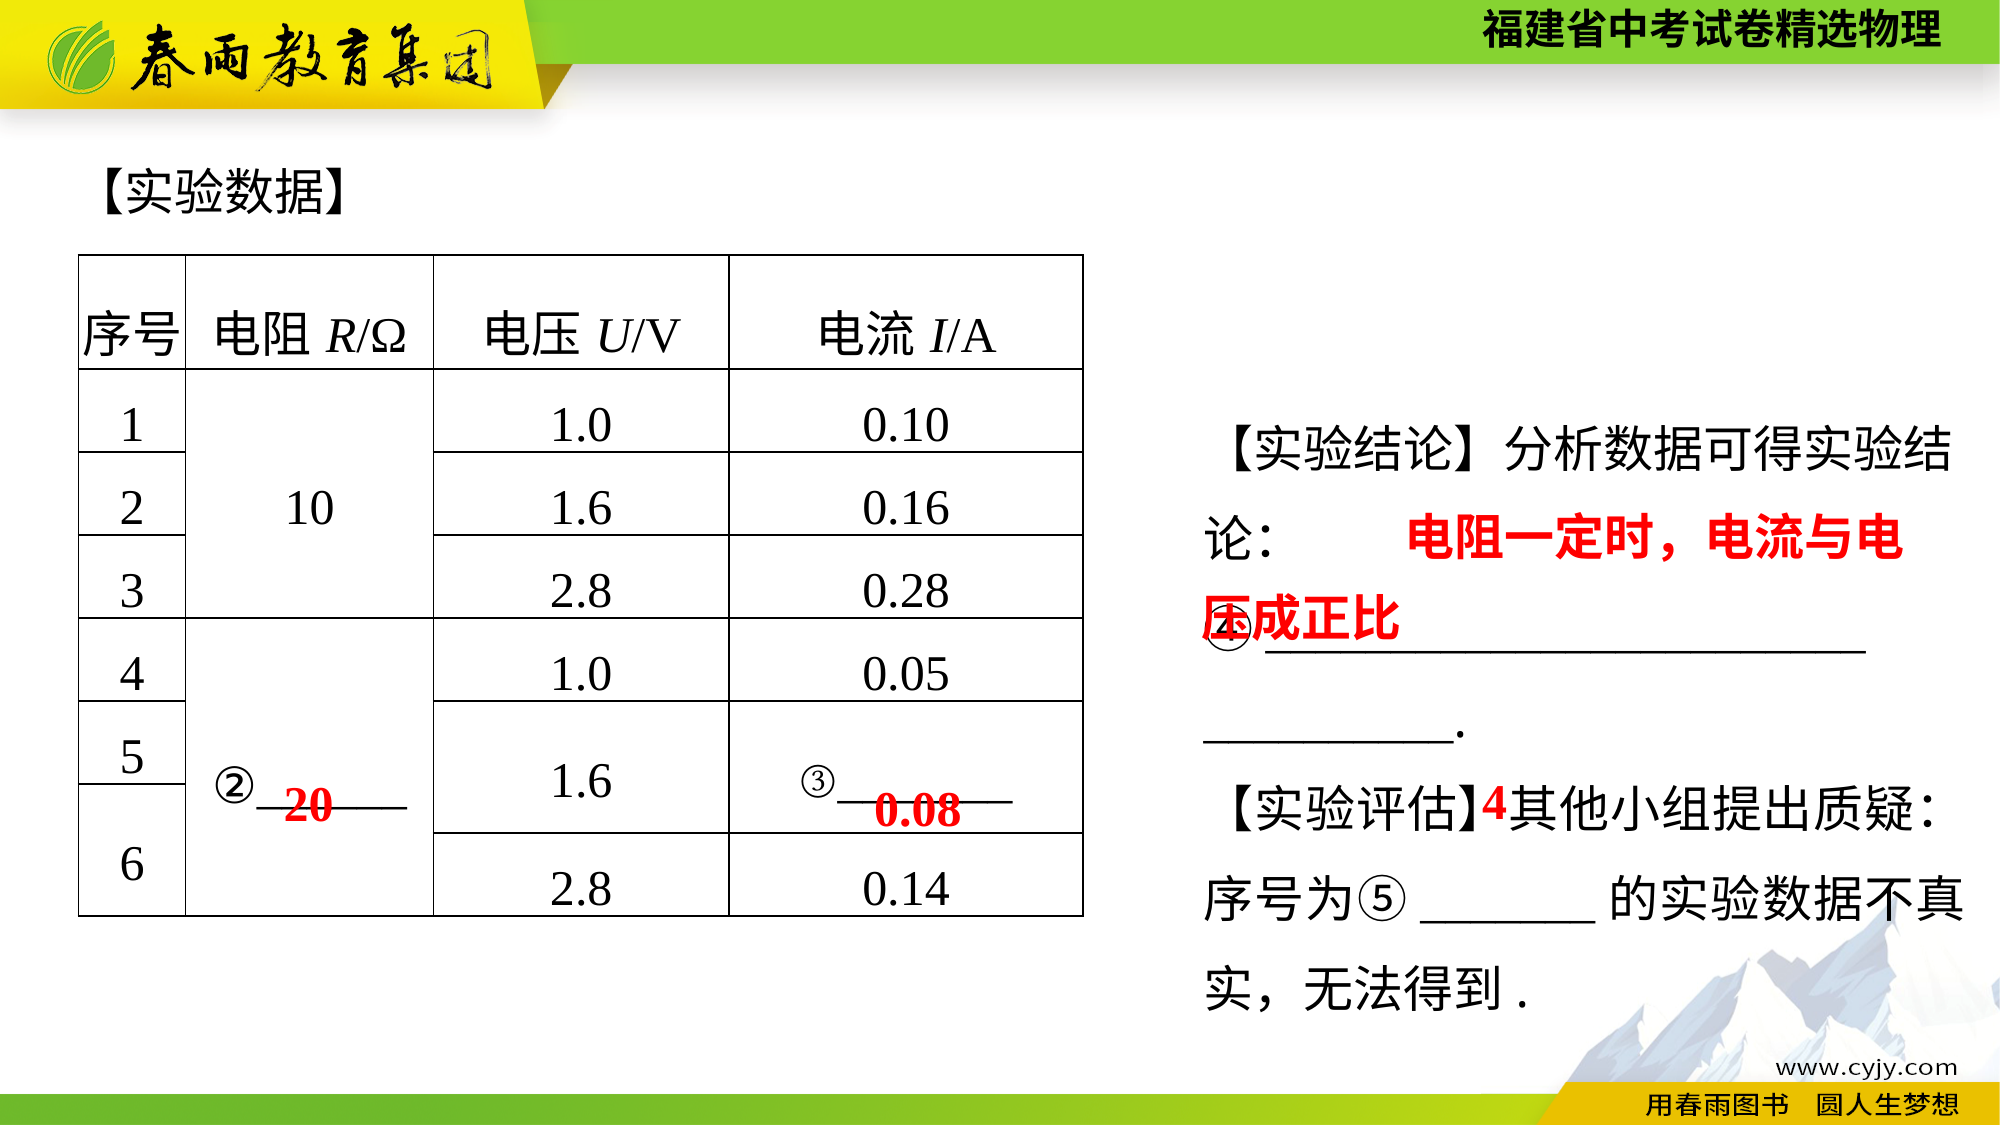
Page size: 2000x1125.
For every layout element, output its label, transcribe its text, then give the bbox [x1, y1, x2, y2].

text_box 压成正比 [1186, 578, 1416, 654]
table_cell 5 [79, 702, 185, 783]
text_box 0.08 [859, 768, 977, 844]
table_cell 2.8 [434, 536, 728, 617]
table_cell 3 [79, 536, 185, 617]
table_cell 4 [79, 619, 185, 700]
table_cell 1.0 [434, 619, 728, 700]
table_cell 0.10 [730, 370, 1082, 451]
table_cell 6 [79, 785, 185, 915]
table_cell 0.05 [730, 619, 1082, 700]
table_cell 1.6 [434, 702, 728, 832]
list 【实验数据】 [59, 122, 1944, 217]
table_header 电流I/A [730, 256, 1082, 368]
text_box 4 [1467, 762, 1584, 838]
table_cell 0.14 [730, 834, 1082, 915]
text_box 【实验结论】分析数据可得实验结论：④________________________ __________. 【实验评估】其他小组提出质疑：序号为⑤_______的实验数据不真实，无法得到. [1188, 379, 1981, 1025]
table_cell 1.0 [434, 370, 728, 451]
table_cell 10 [186, 370, 433, 617]
picture [0, 0, 2000, 1125]
table_cell 0.28 [730, 536, 1082, 617]
table_cell 2 [79, 453, 185, 534]
table_cell 2.8 [434, 834, 728, 915]
text_box 电阻一定时，电流与电 [1389, 467, 1970, 573]
table_header 电压U/V [434, 256, 728, 368]
table_header 序号 [79, 256, 185, 368]
table_cell ③_______ [730, 702, 1082, 832]
table_cell 1.6 [434, 453, 728, 534]
text_box 20 [268, 763, 349, 839]
table_cell 1 [79, 370, 185, 451]
table_cell 0.16 [730, 453, 1082, 534]
table_header 电阻R/Ω [186, 256, 433, 368]
table_cell ②______ [186, 619, 433, 915]
